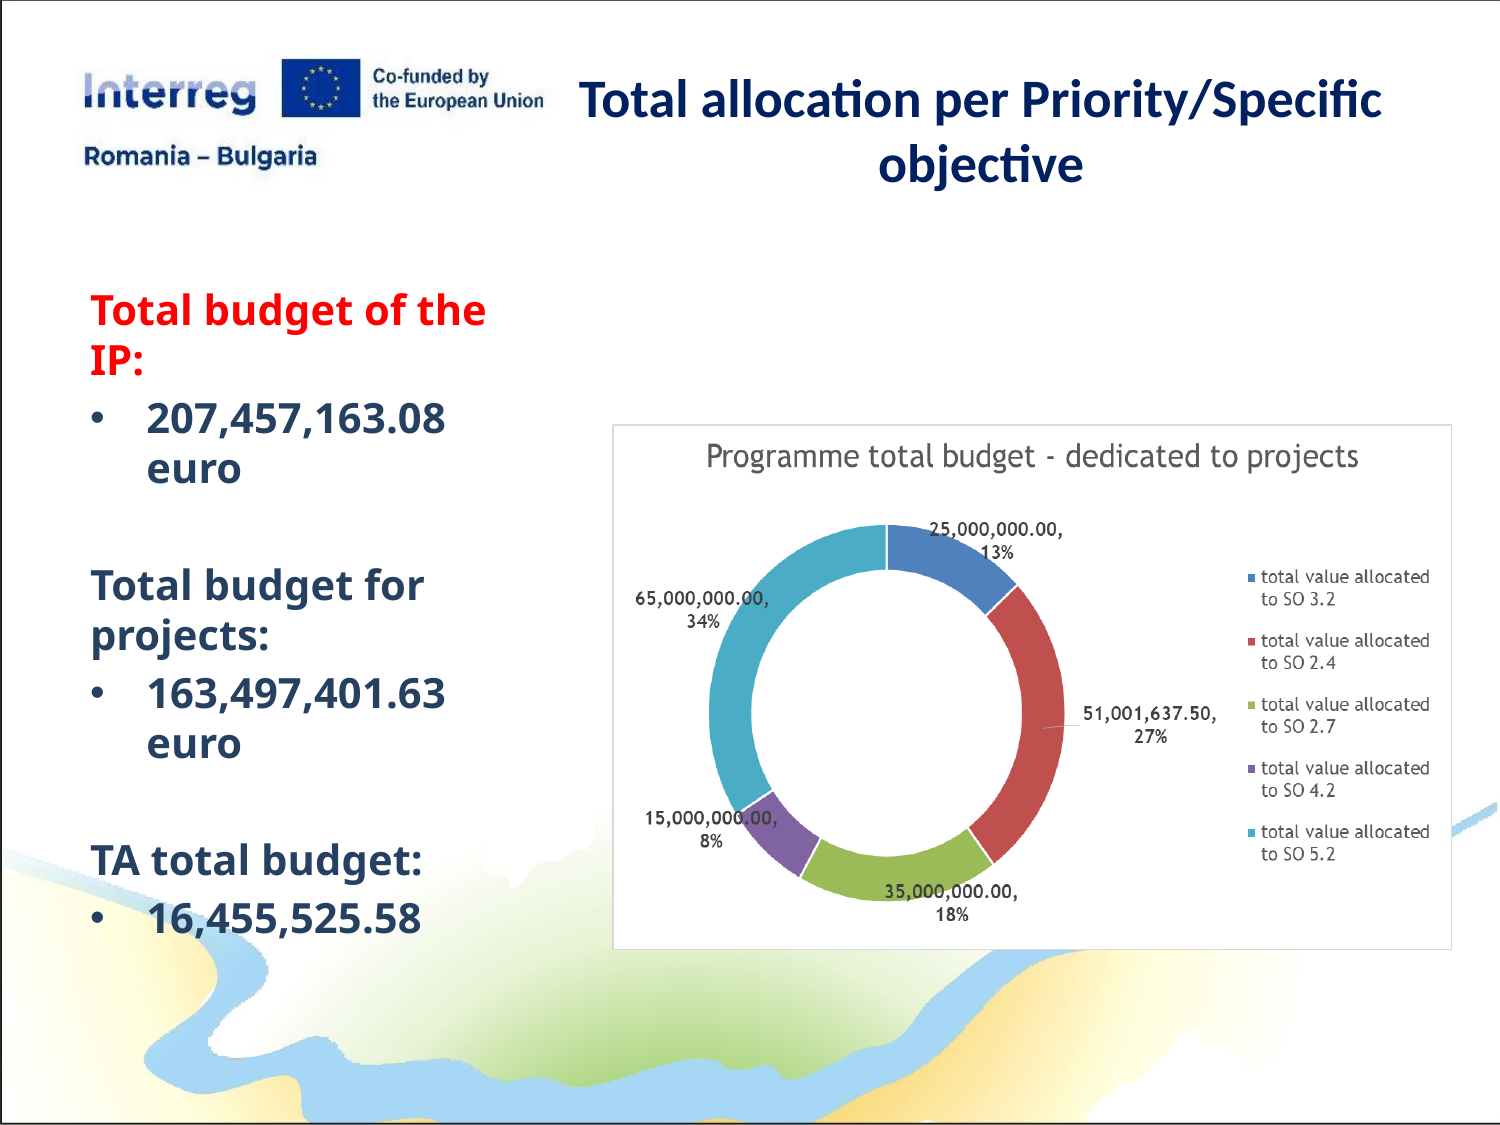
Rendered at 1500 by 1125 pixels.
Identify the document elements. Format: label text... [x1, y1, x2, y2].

title Total allocation per Priority/Specific objective [537, 44, 1426, 213]
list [612, 424, 1453, 951]
list Total budget of the IP: 207,457,163.08 euro Total budget for projects: 163,497,401.63 euro TA total budget: 16,455,525.58 [74, 449, 538, 1125]
picture [0, 0, 1500, 1125]
